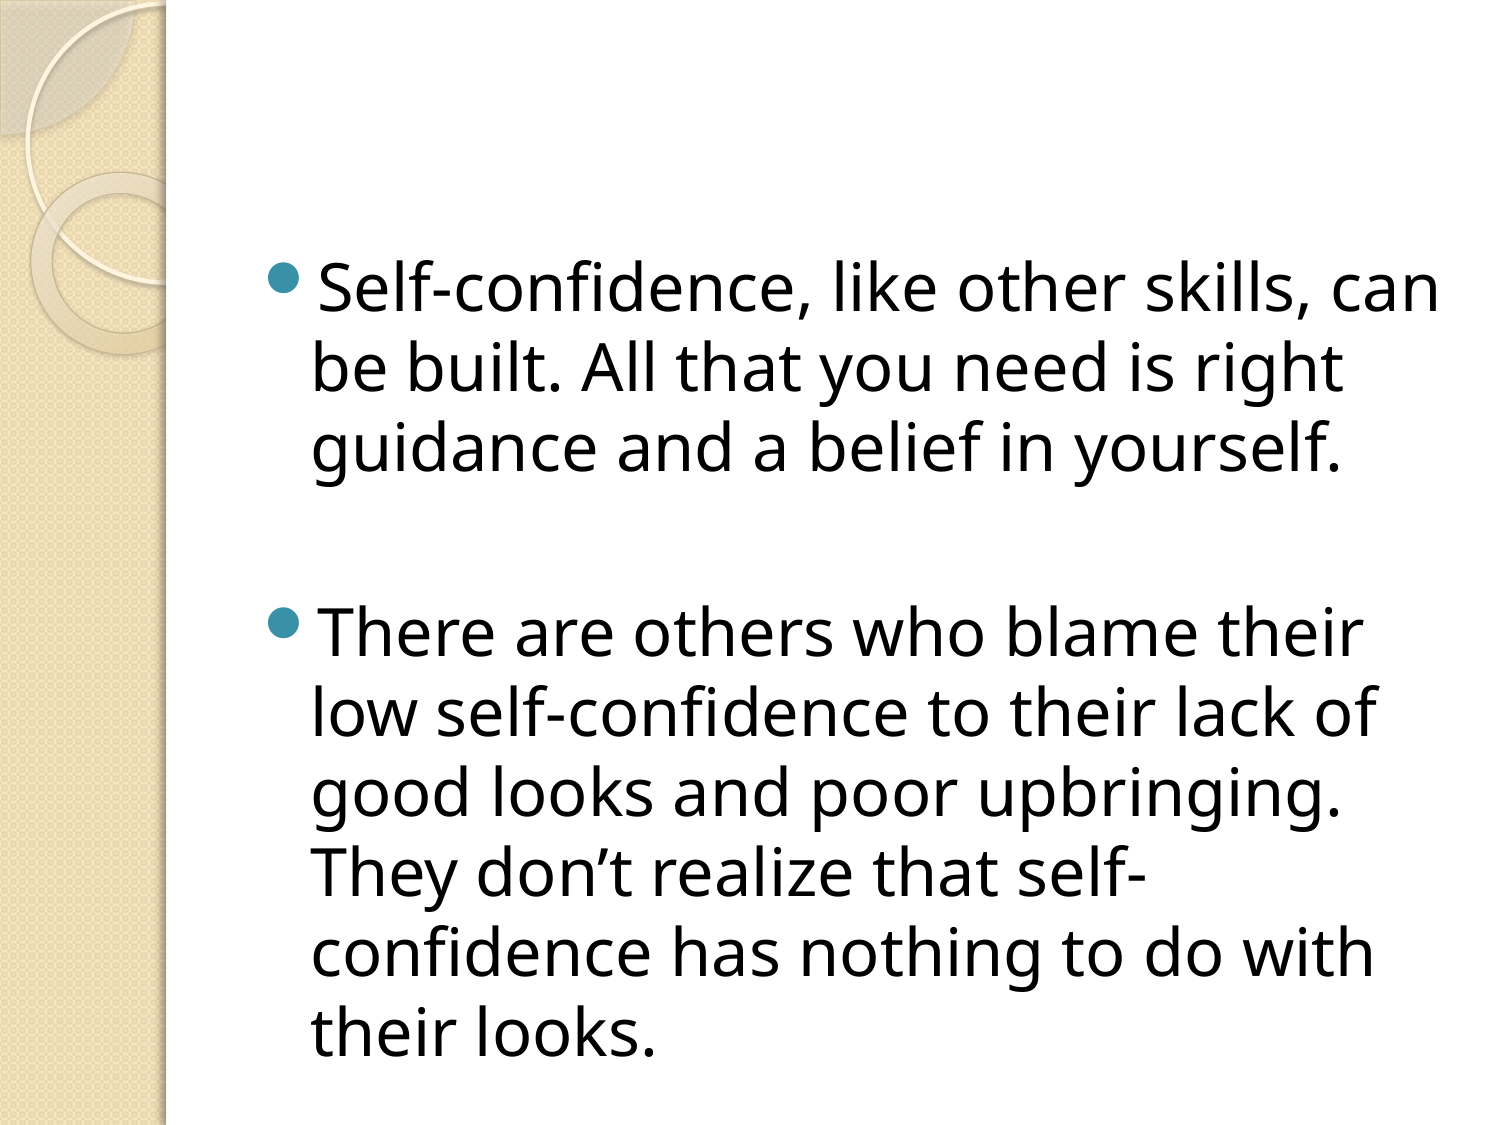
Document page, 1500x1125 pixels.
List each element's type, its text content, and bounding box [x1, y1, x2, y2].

list Self-confidence, like other skills, can be built. All that you need is right guidance and a belief in yourself. There are others who blame their low self-confidence to their lack of good looks and poor upbringing. They don’t realize that self-confidence has nothing to do with their looks. [235, 237, 1466, 1025]
